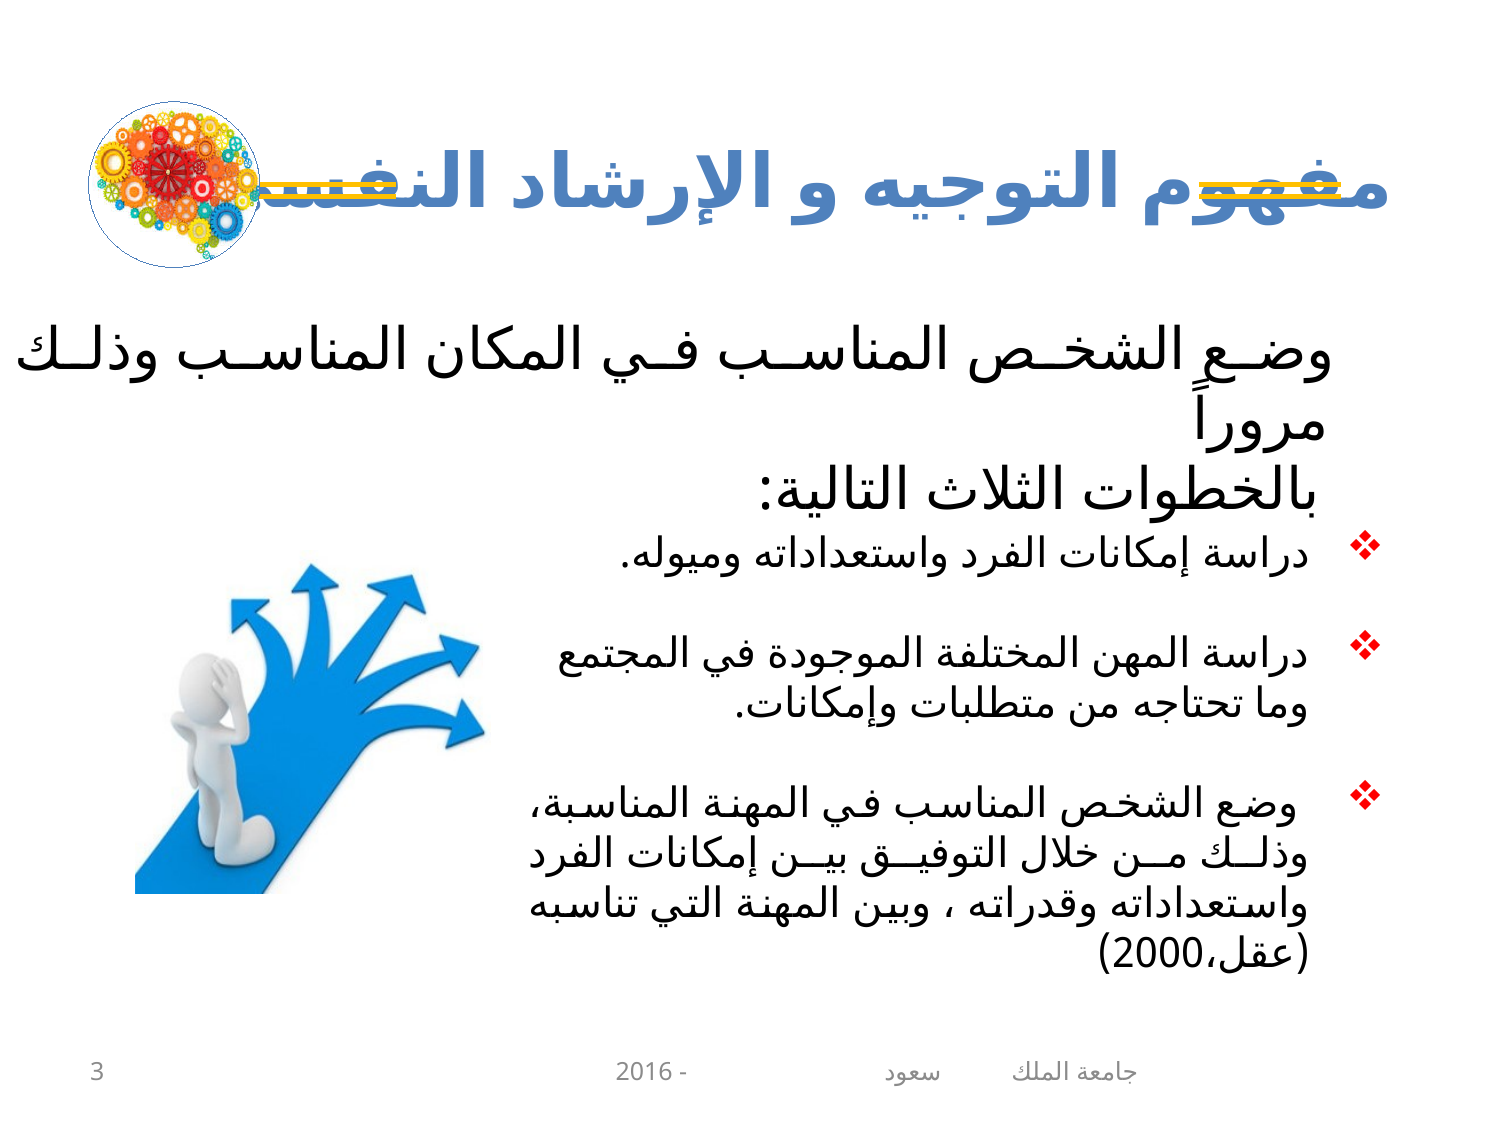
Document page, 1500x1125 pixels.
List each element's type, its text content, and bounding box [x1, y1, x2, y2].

picture [135, 550, 492, 894]
footer جامعة الملك سعود - 2016 [512, 1042, 988, 1103]
text_box مفهوم التوجيه و الإرشاد النفسي [265, 125, 1409, 231]
text_box دراسة إمكانات الفرد واستعداداته وميوله. دراسة المهن المختلفة الموجودة في المجتمع وما تحتاجه من متطلبات وإمكانات. وضع الشخص المناسب في المهنة المناسبة، وذلك من خلال التوفيق بين إمكانات الفرد واستعداداته وقدراته ، وبين المهنة التي تناسبه (عقل،2000) [513, 468, 1400, 1033]
slide_number 3 [75, 1042, 425, 1103]
picture [88, 101, 260, 268]
text_box وضع الشخص المناسب في المكان المناسب وذلك مروراً بالخطوات الثلاث التالية: [0, 243, 1350, 528]
